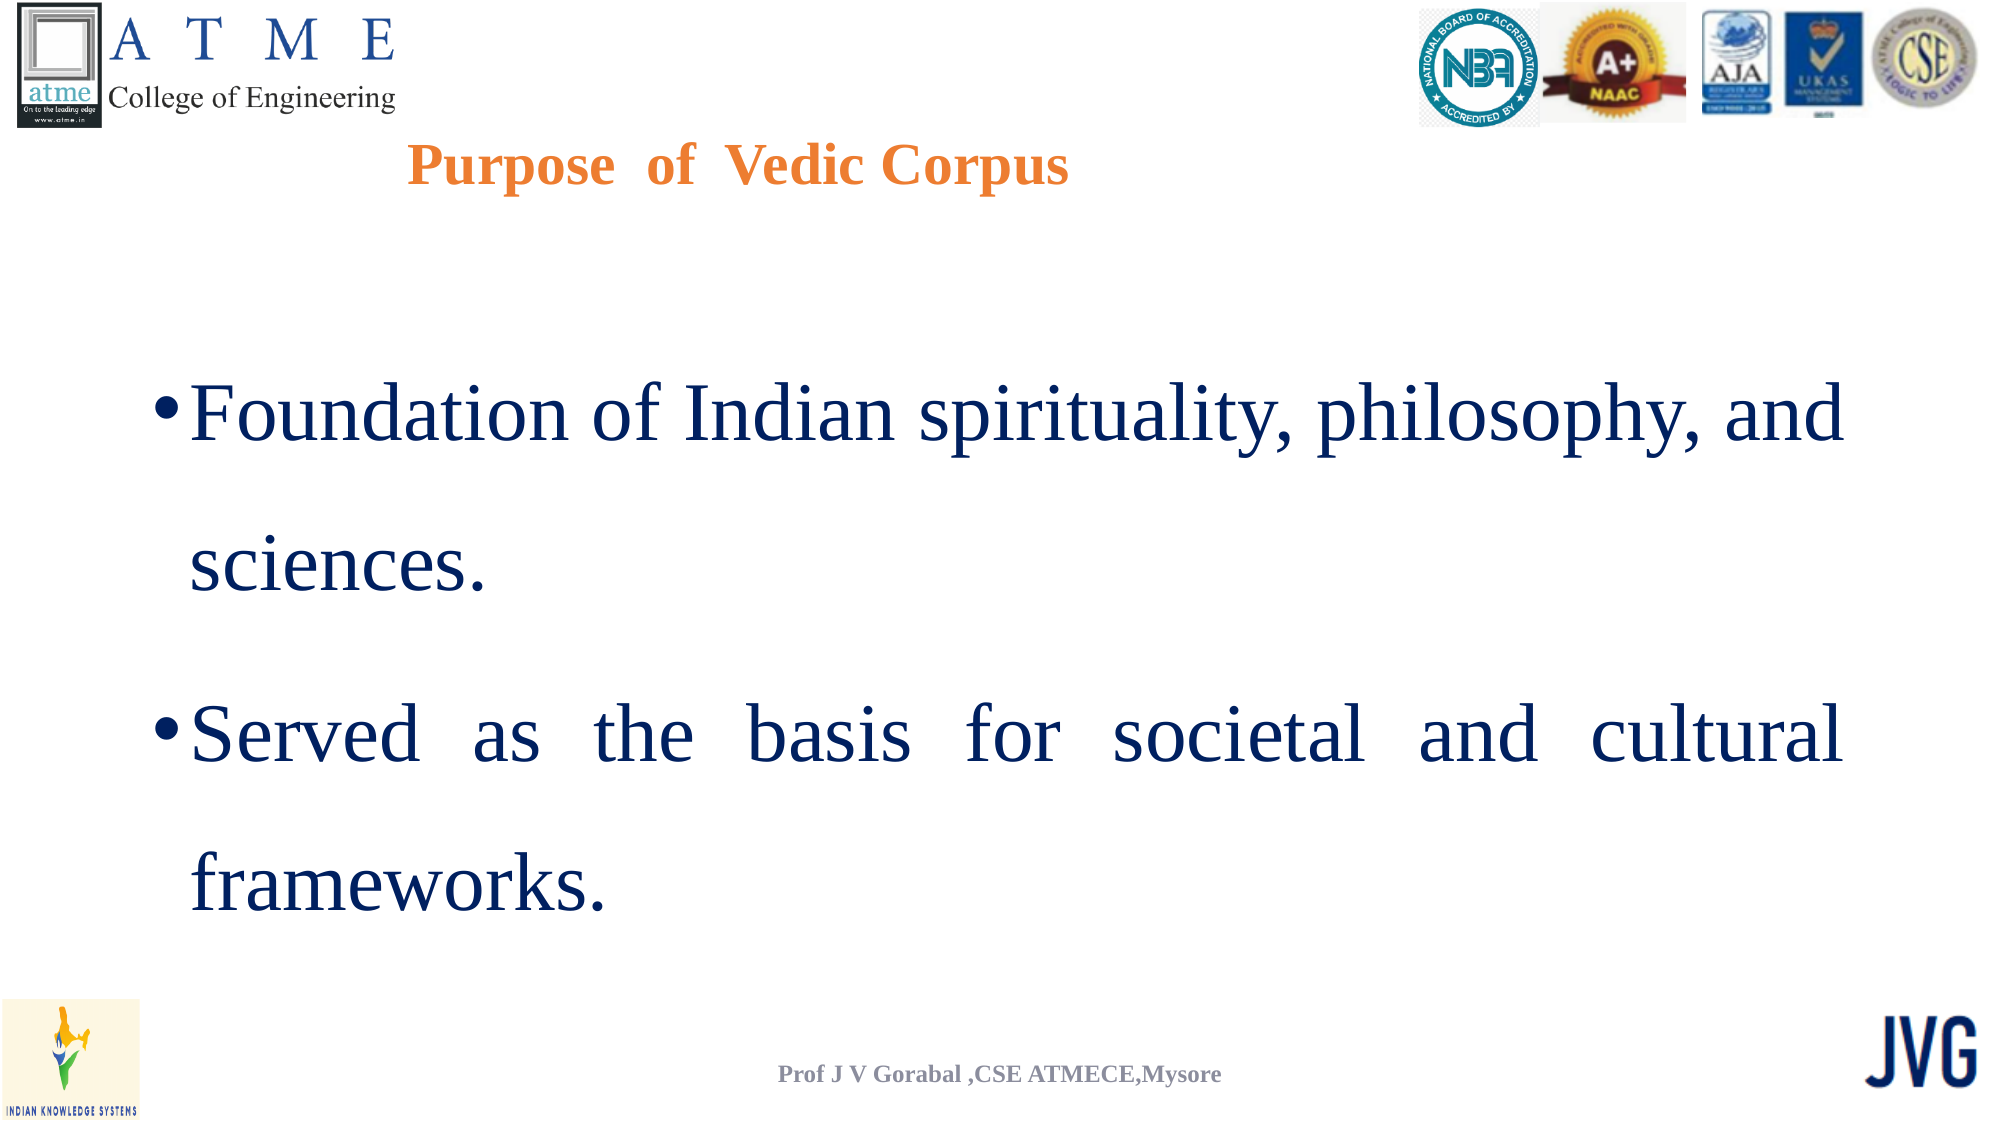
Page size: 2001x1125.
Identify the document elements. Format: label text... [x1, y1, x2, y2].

title Purpose of Vedic Corpus [137, 59, 1863, 278]
picture [1702, 2, 1983, 118]
picture [1853, 999, 2000, 1103]
picture [2, 999, 140, 1120]
picture [17, 2, 395, 128]
footer Prof J V Gorabal ,CSE ATMECE,Mysore [662, 1042, 1338, 1103]
picture [1419, 2, 1687, 59]
list Foundation of Indian spirituality, philosophy, and sciences. Served as the basis for societal and cultural frameworks. [137, 299, 1863, 1014]
picture [1494, 17, 1502, 25]
